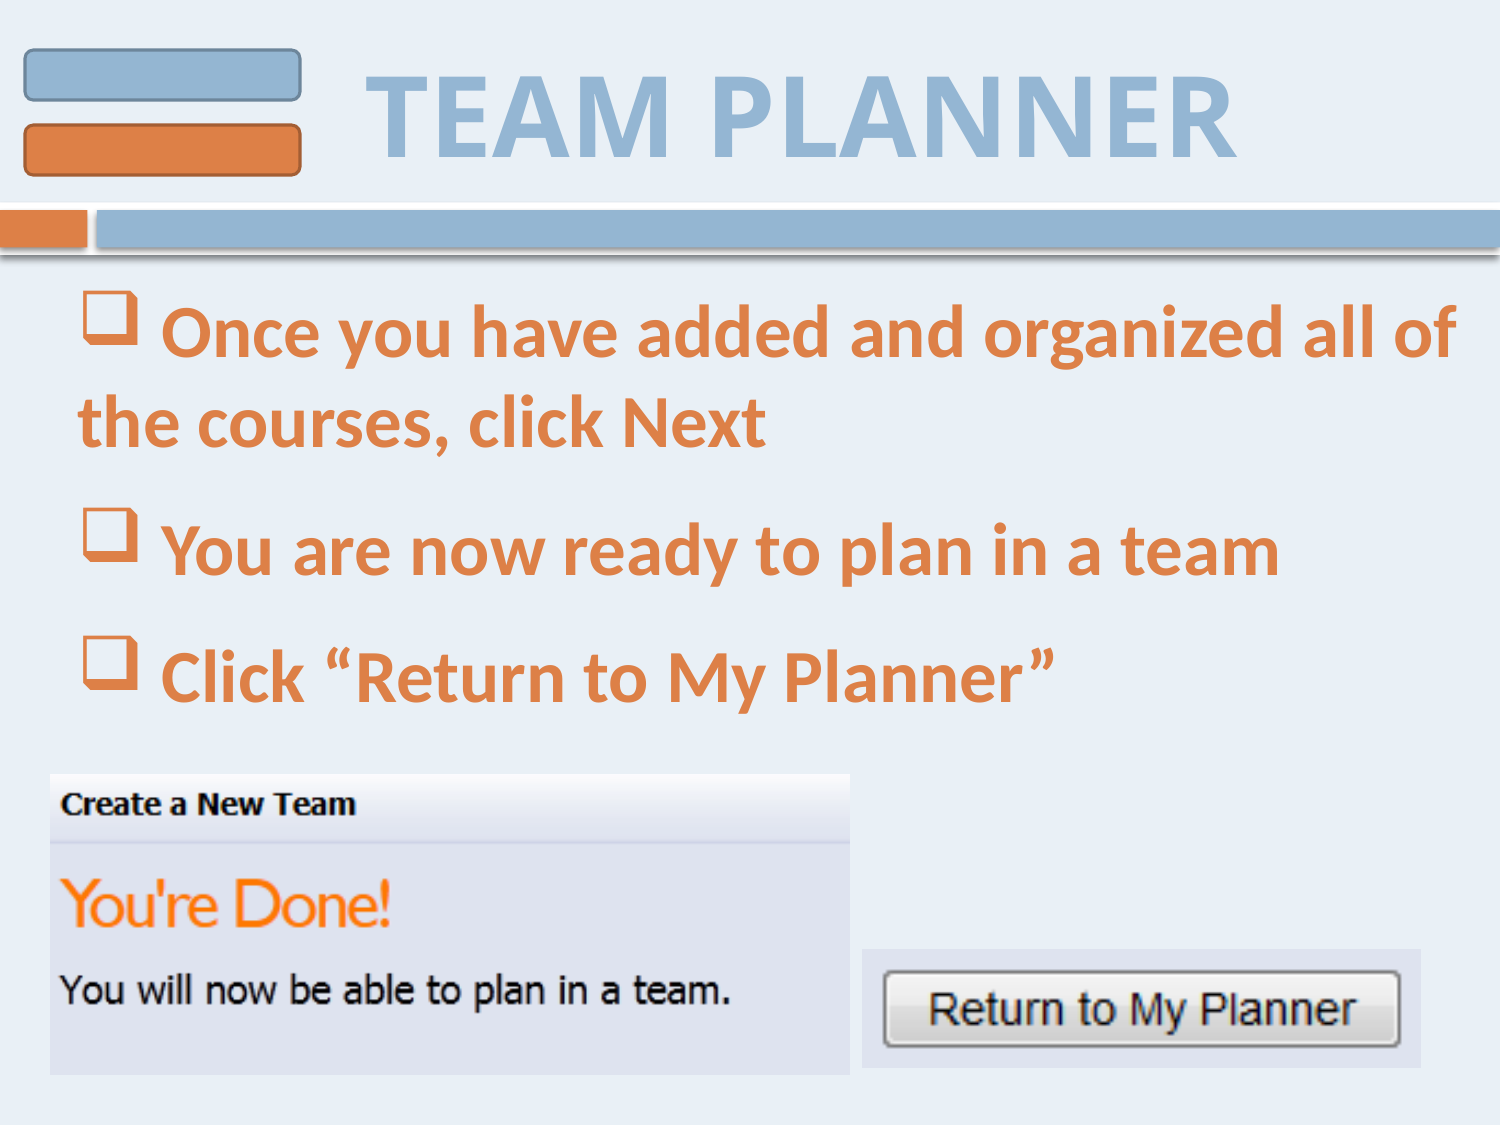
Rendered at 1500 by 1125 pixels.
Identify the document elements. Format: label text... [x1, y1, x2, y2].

picture [862, 949, 1421, 1069]
text_box Once you have added and organized all of the courses, click Next You are now ready to plan in a team Click “Return to My Planner” [62, 275, 1500, 823]
text_box [23, 123, 302, 177]
picture [49, 774, 850, 1076]
text_box [23, 48, 302, 102]
text_box TEAM PLANNER [350, 12, 1500, 213]
